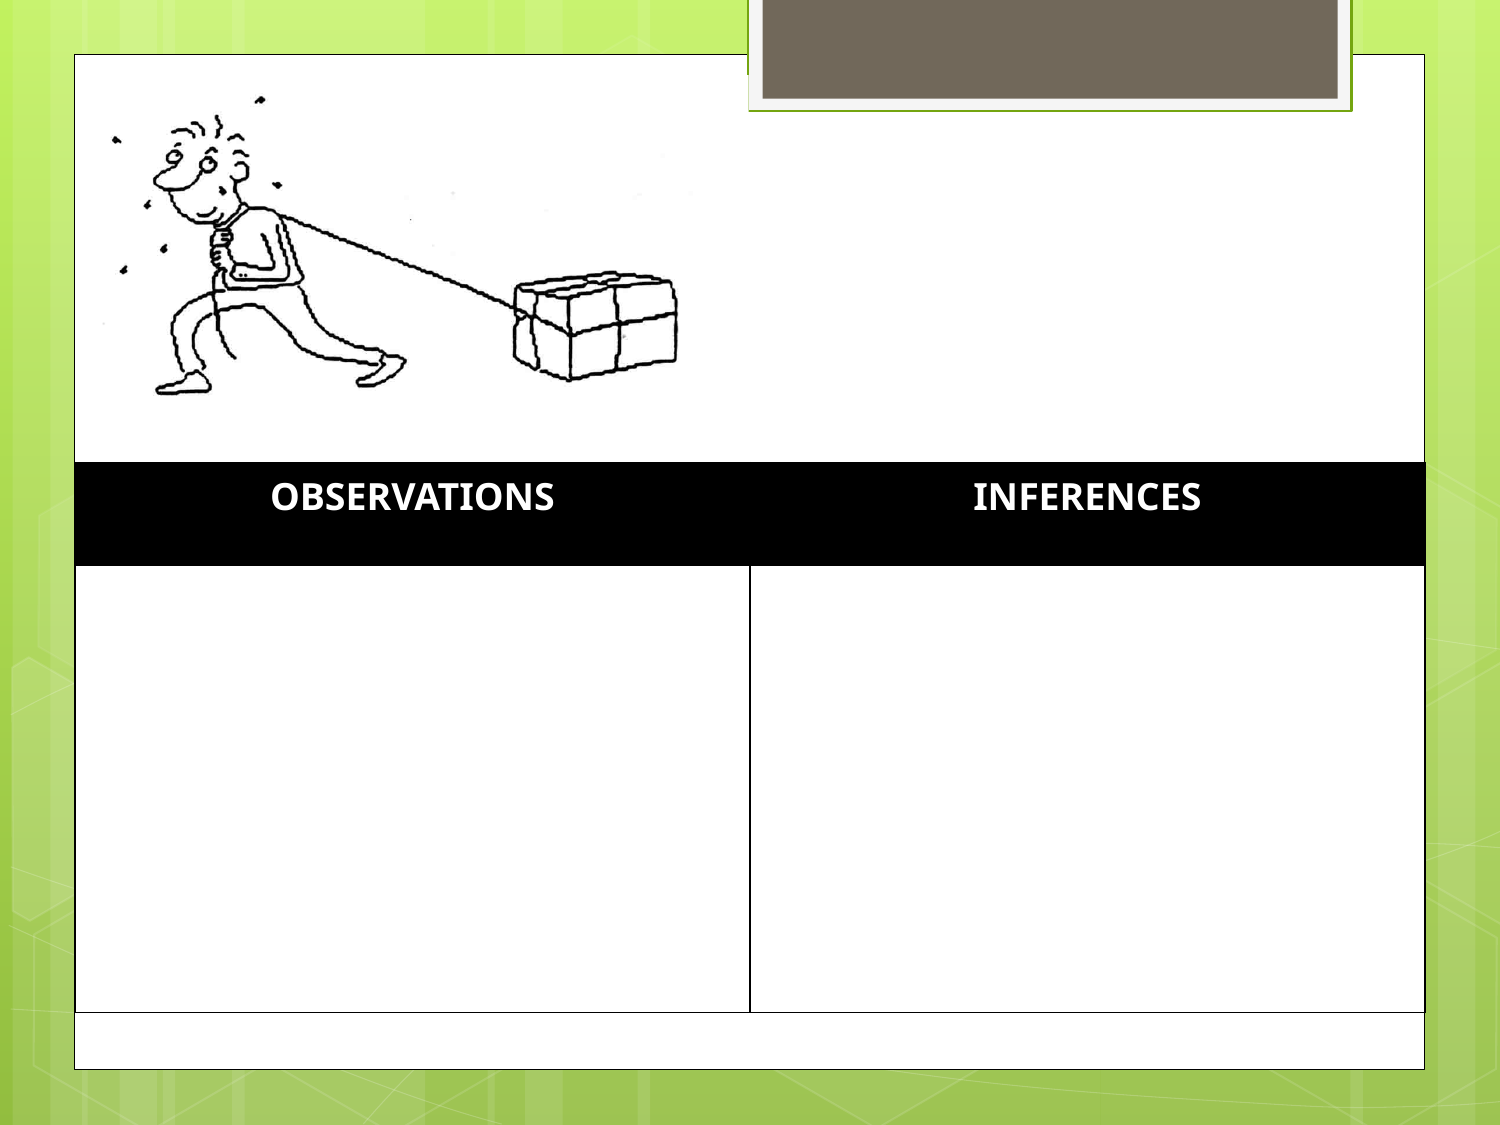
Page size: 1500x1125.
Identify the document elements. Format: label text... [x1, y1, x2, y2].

picture [87, 74, 749, 426]
table_header INFERENCES [751, 463, 1424, 564]
table_header OBSERVATIONS [76, 463, 749, 564]
table_cell [751, 566, 1424, 1012]
table_cell [76, 566, 749, 1012]
